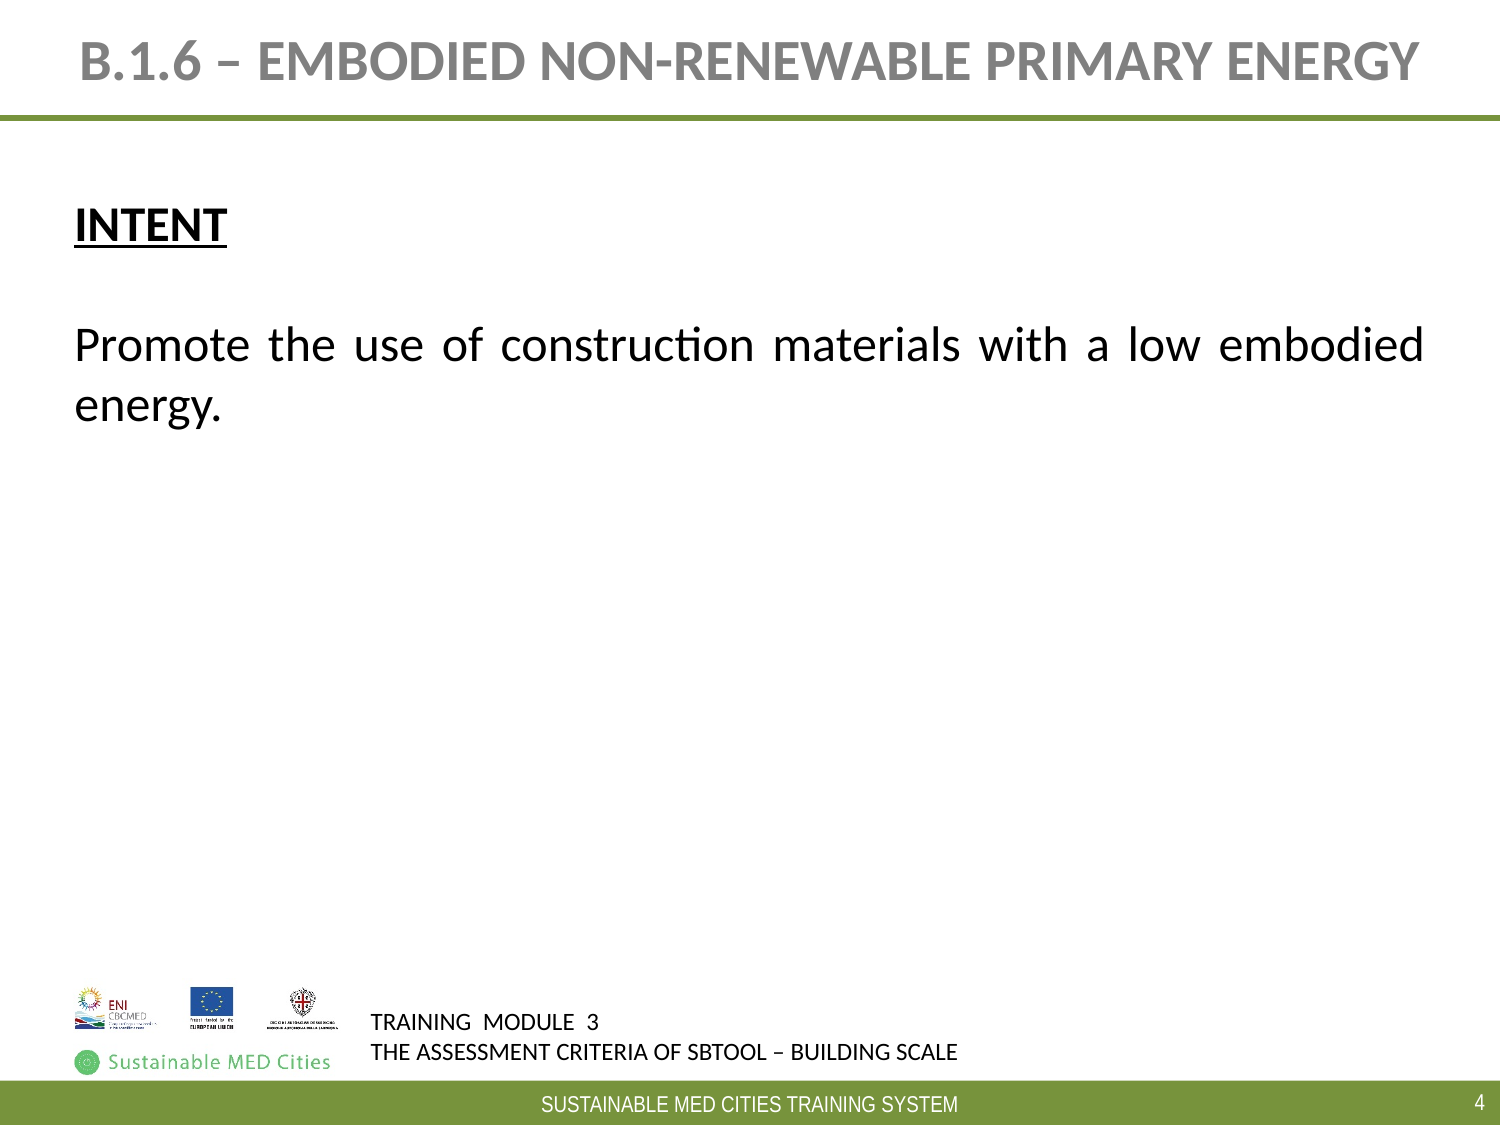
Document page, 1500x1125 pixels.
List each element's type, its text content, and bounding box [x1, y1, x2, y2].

picture [62, 978, 356, 1080]
title B.1.6 – EMBODIED NON-RENEWABLE PRIMARY ENERGY [0, 0, 1500, 115]
slide_number 4 [1149, 1078, 1500, 1125]
list INTENT Promote the use of construction materials with a low embodied energy. [59, 184, 1441, 920]
